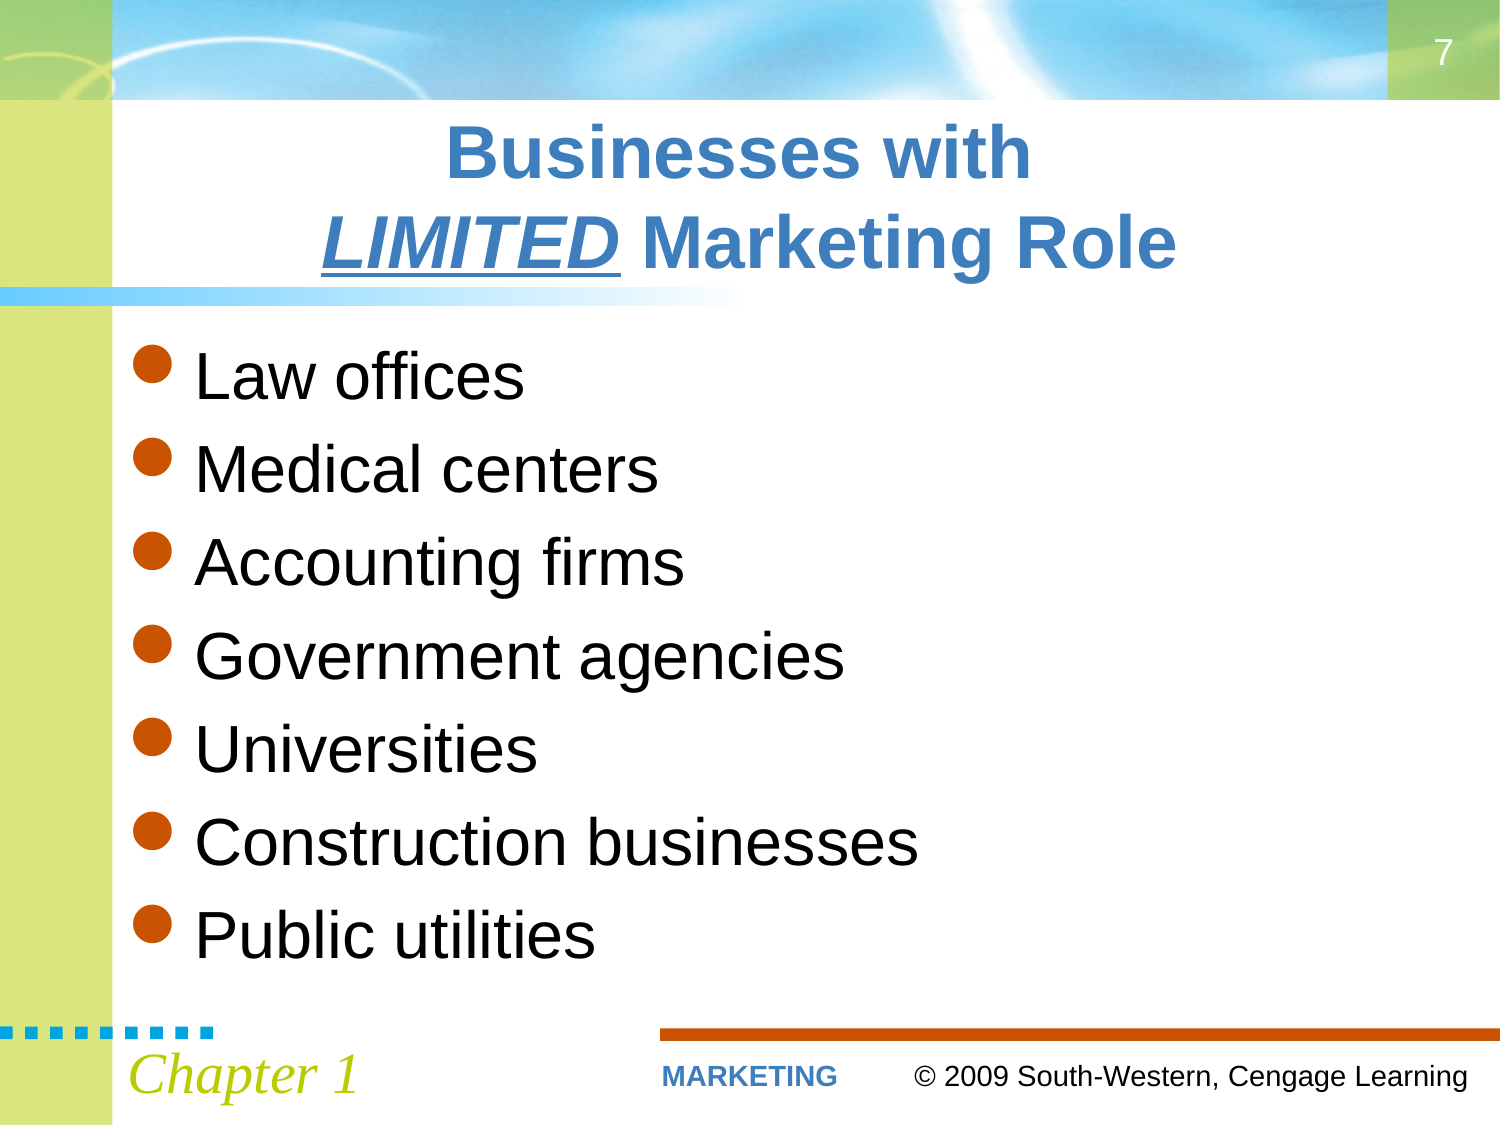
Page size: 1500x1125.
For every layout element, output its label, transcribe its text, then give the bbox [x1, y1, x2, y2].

footer Chapter 1 [112, 1012, 638, 1113]
slide_number 7 [1387, 0, 1500, 101]
title Businesses with LIMITED Marketing Role [112, 99, 1388, 288]
list Law offices Medical centers Accounting firms Government agencies Universities Construction businesses Public utilities [112, 324, 1388, 1001]
